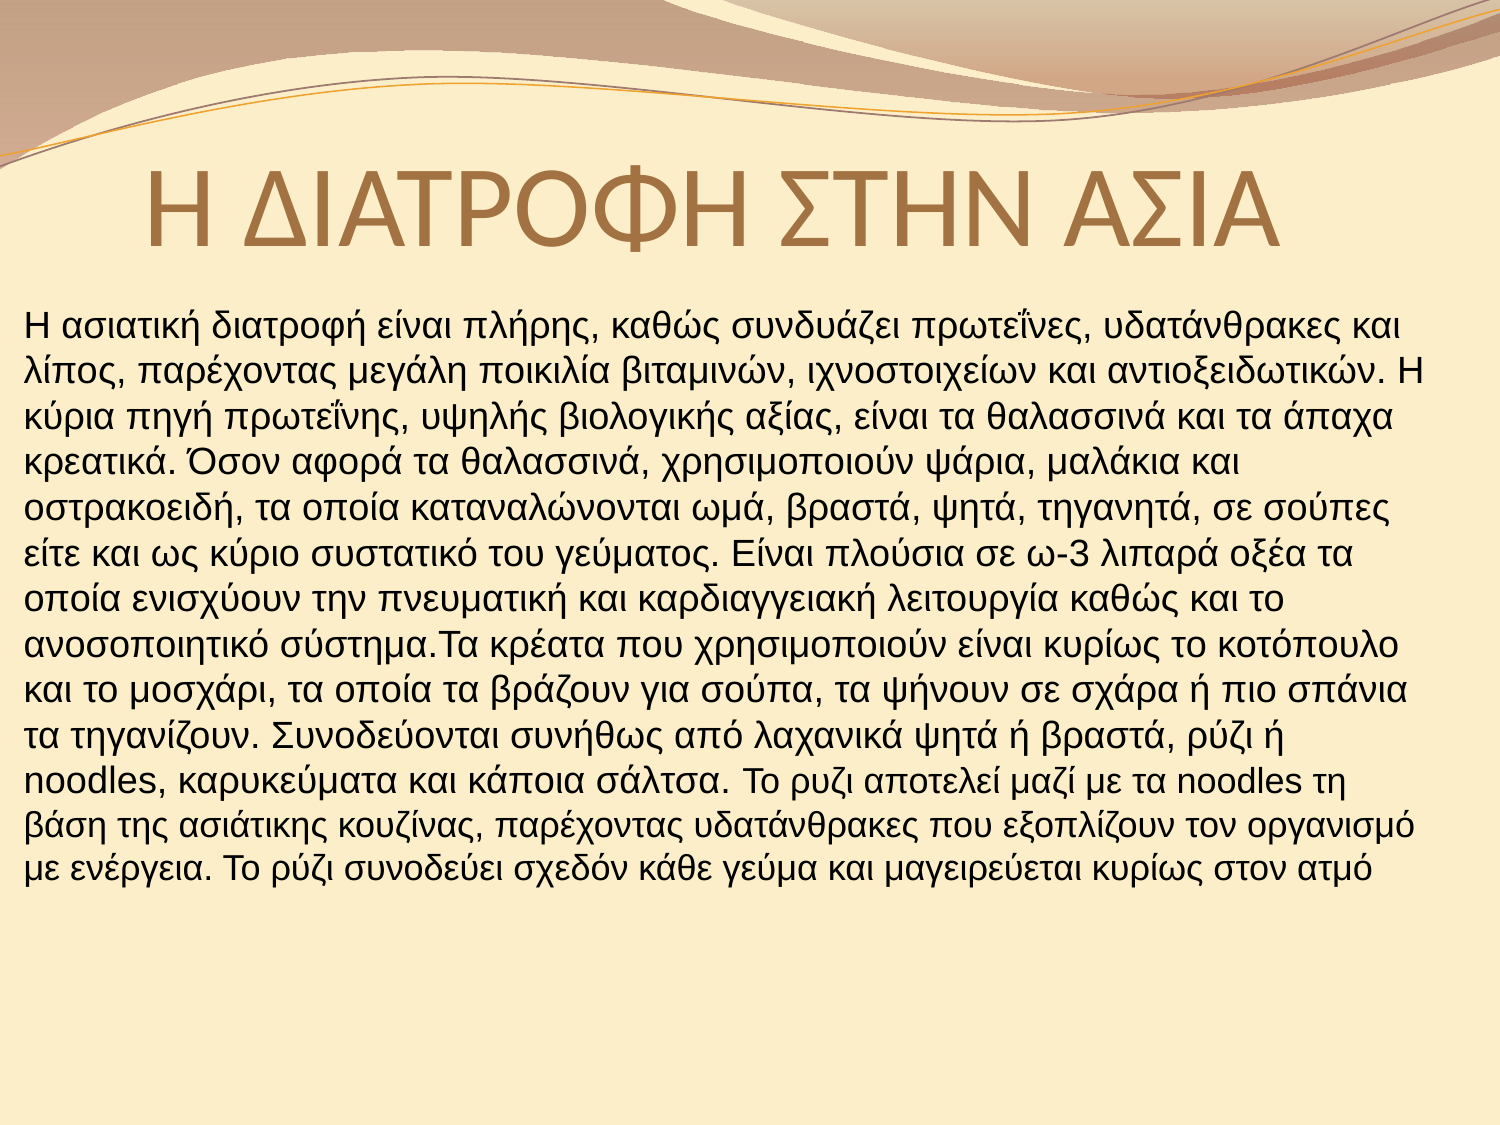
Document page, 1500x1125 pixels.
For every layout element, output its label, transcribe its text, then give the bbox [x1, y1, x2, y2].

title Η ΔΙΑΤΡΟΦΗ ΣΤΗΝ ΑΣΙΑ [0, 93, 1350, 270]
subtitle Η ασιατική διατροφή είναι πλήρης, καθώς συνδυάζει πρωτεΐνες, υδατάνθρακες και λίπος, παρέχοντας μεγάλη ποικιλία βιταμινών, ιχνοστοιχείων και αντιοξειδωτικών. Η κύρια πηγή πρωτεΐνης, υψηλής βιολογικής αξίας, είναι τα θαλασσινά και τα άπαχα κρεατικά. Όσον αφορά τα θαλασσινά, χρησιμοποιούν ψάρια, μαλάκια και οστρακοειδή, τα οποία καταναλώνονται ωμά, βραστά, ψητά, τηγανητά, σε σούπες είτε και ως κύριο συστατικό του γεύματος. Είναι πλούσια σε ω-3 λιπαρά οξέα τα οποία ενισχύουν την πνευματική και καρδιαγγειακή λειτουργία καθώς και το ανοσοποιητικό σύστημα.Τα κρέατα που χρησιμοποιούν είναι κυρίως το κοτόπουλο και το μοσχάρι, τα οποία τα βράζουν για σούπα, τα ψήνουν σε σχάρα ή πιο σπάνια τα τηγανίζουν. Συνοδεύονται συνήθως από λαχανικά ψητά ή βραστά, ρύζι ή noodles, καρυκεύματα και κάποια σάλτσα. Το ρυζι αποτελεί μαζί με τα noodles τη βάση της ασιάτικης κουζίνας, παρέχοντας υδατάνθρακες που εξοπλίζουν τον οργανισμό με ενέργεια. Το ρύζι συνοδεύει σχεδόν κάθε γεύμα και μαγειρεύεται κυρίως στον ατμό [23, 292, 1442, 905]
